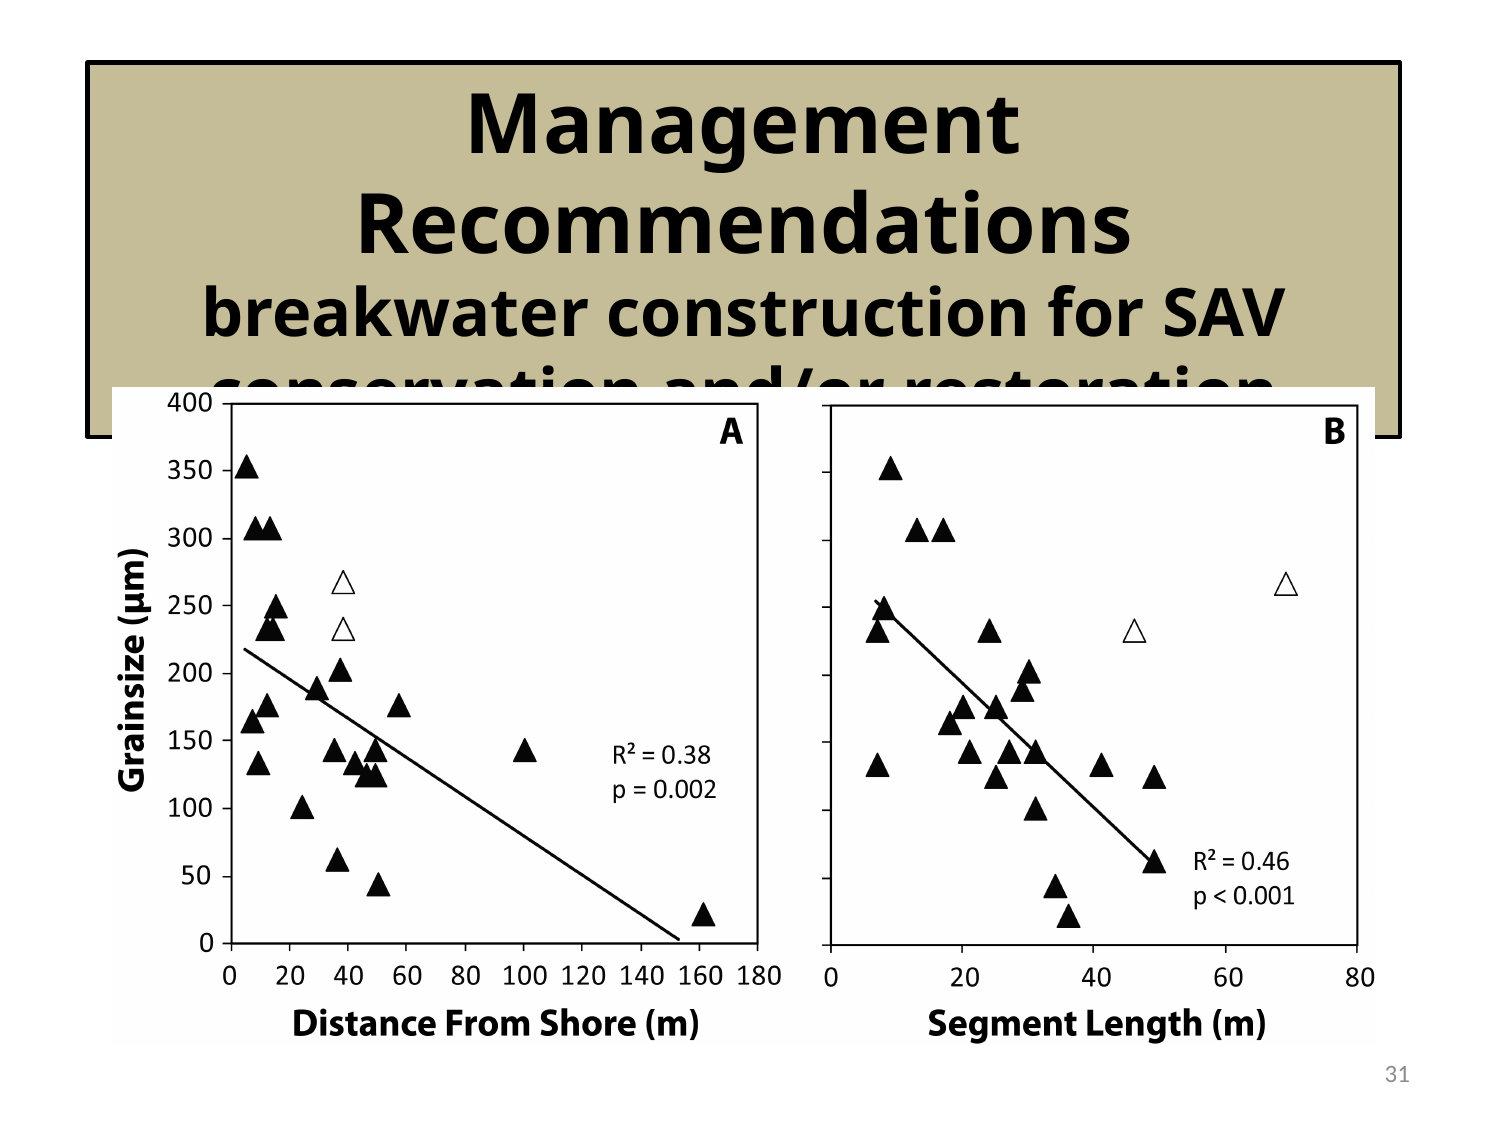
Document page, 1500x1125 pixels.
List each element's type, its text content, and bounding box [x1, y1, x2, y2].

text_box Management Recommendations breakwater construction for SAV conservation and/or restoration [87, 62, 1400, 438]
picture [112, 387, 1376, 1046]
slide_number 31 [1074, 1042, 1425, 1103]
